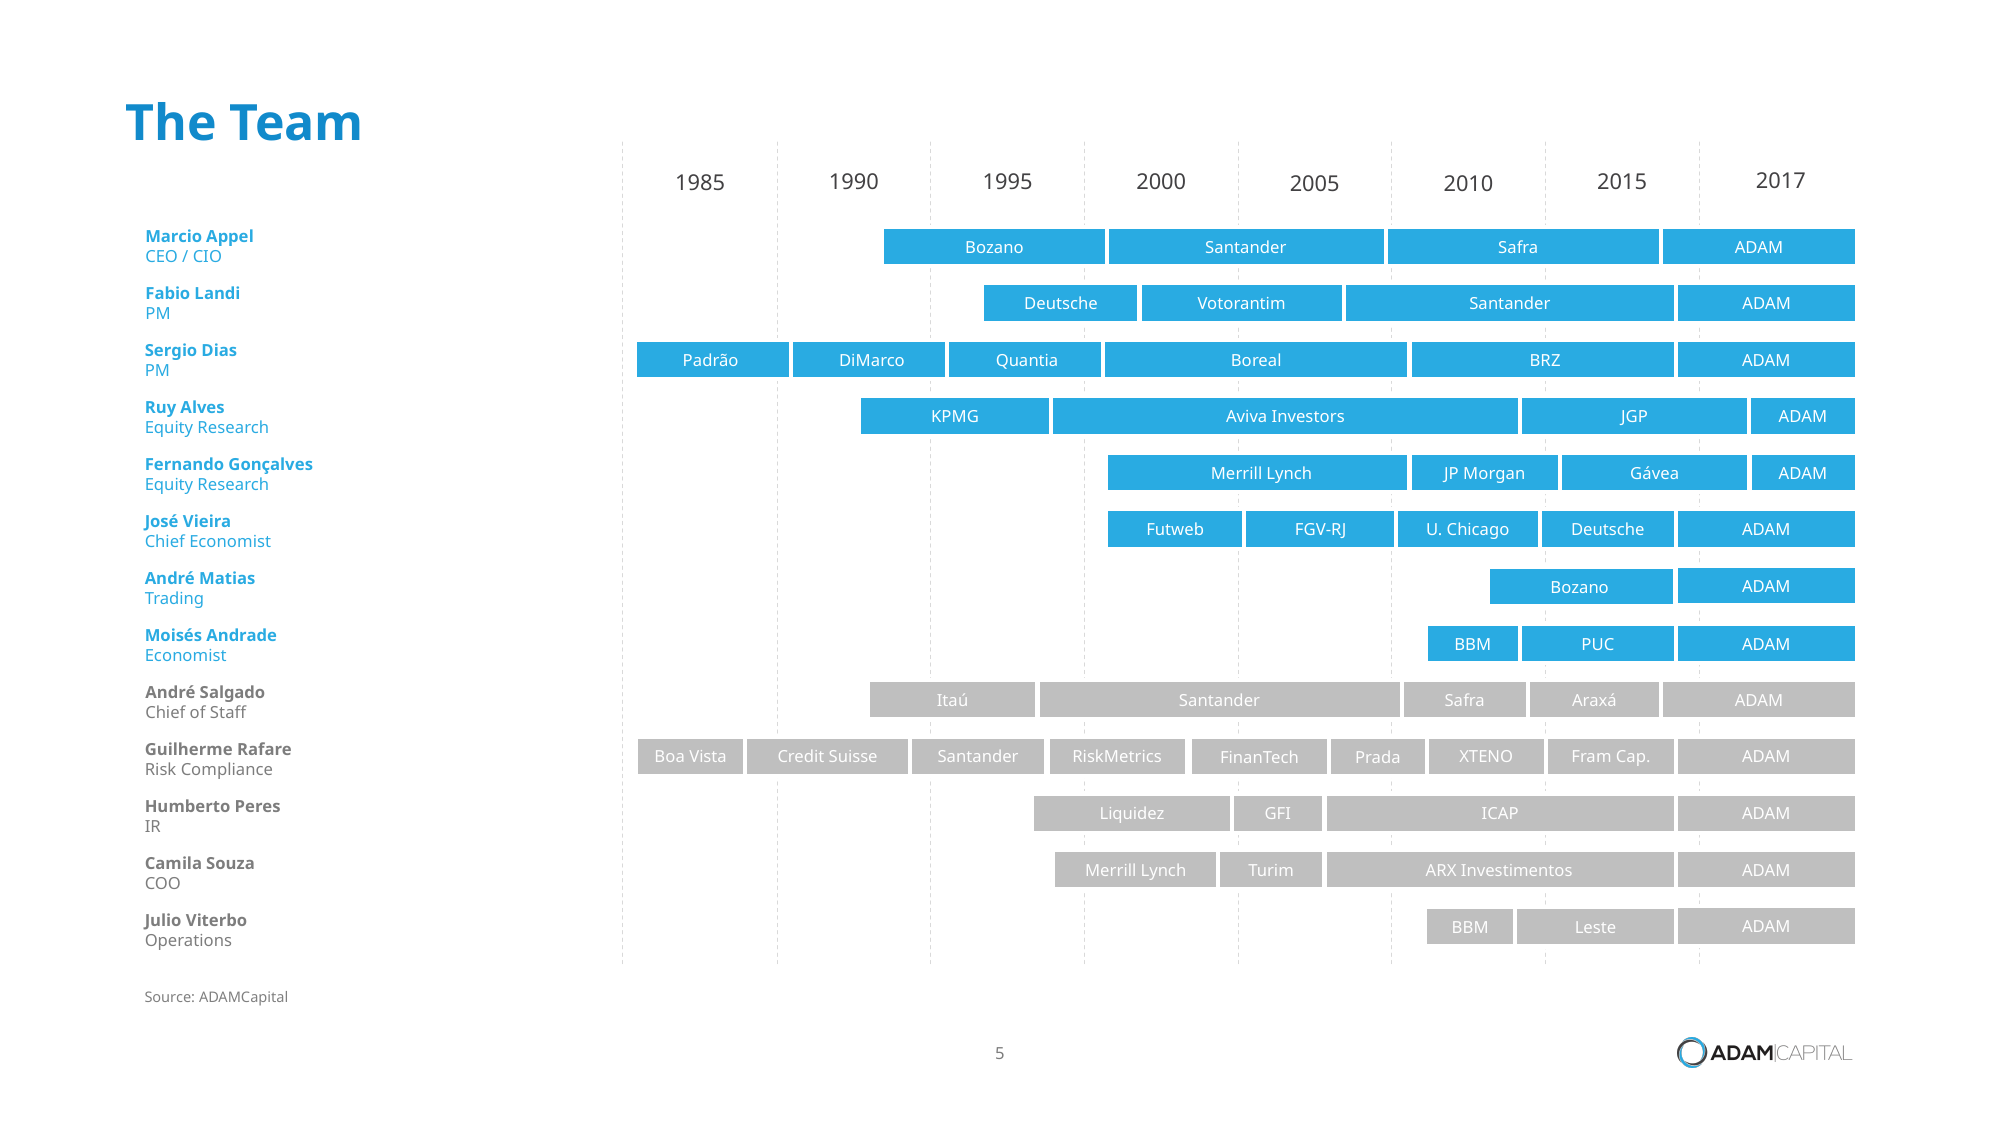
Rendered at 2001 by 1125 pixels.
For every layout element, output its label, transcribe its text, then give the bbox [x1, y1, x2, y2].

text_box Camila Souza COO [129, 852, 522, 894]
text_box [1488, 565, 1858, 607]
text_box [1105, 452, 1858, 493]
text_box Source: ADAMCapital [129, 979, 630, 1018]
text_box André Salgado Chief of Staff [130, 681, 522, 723]
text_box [1426, 623, 1858, 664]
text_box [982, 283, 1858, 323]
text_box 2017 [1704, 159, 1858, 201]
text_box 1990 [782, 160, 926, 202]
text_box 1995 [935, 160, 1080, 202]
text_box 5 [750, 1033, 1250, 1072]
text_box The Team [110, 82, 514, 158]
text_box 2010 [1396, 162, 1541, 203]
text_box 2000 [1089, 160, 1233, 202]
text_box 2015 [1550, 160, 1694, 202]
text_box Sergio Dias PM [129, 339, 522, 381]
text_box 1985 [628, 161, 772, 202]
text_box Marcio Appel CEO / CIO [130, 225, 522, 267]
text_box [1031, 793, 1858, 833]
text_box Moisés Andrade Economist [129, 624, 522, 666]
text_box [634, 339, 1858, 380]
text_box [867, 679, 1858, 720]
text_box 2005 [1243, 162, 1387, 203]
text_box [636, 736, 1858, 777]
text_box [859, 396, 1858, 436]
text_box Humberto Peres IR [129, 795, 522, 837]
text_box Guilherme Rafare Risk Compliance [129, 738, 522, 780]
text_box José Vieira Chief Economist [129, 510, 522, 552]
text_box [1425, 906, 1858, 947]
text_box Fernando Gonçalves Equity Research [129, 453, 522, 495]
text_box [881, 226, 1858, 267]
text_box Ruy Alves Equity Research [129, 396, 522, 438]
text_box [1105, 509, 1858, 549]
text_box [1053, 849, 1858, 890]
text_box Julio Viterbo Operations [129, 909, 522, 951]
text_box Fabio Landi PM [130, 282, 522, 324]
text_box André Matias Trading [129, 567, 522, 609]
picture [1676, 1037, 1853, 1068]
